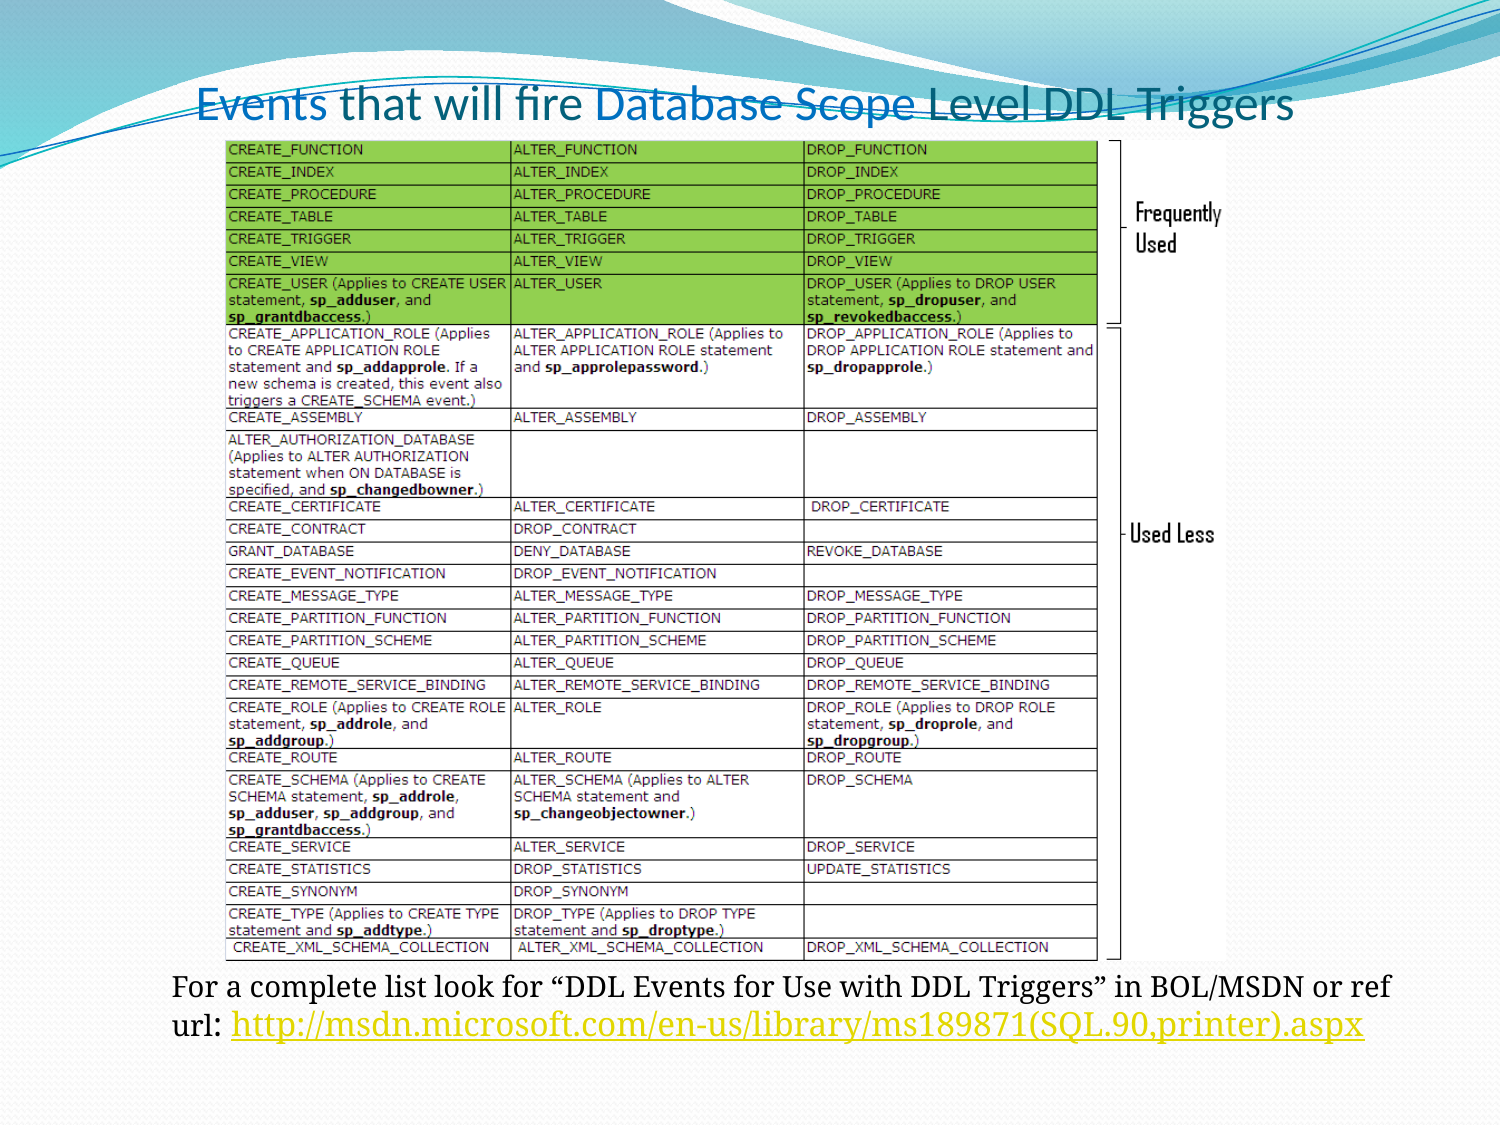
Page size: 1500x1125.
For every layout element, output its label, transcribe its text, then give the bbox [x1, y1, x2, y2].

text_box For a complete list look for “DDL Events for Use with DDL Triggers” in BOL/MSDN or ref url: http://msdn.microsoft.com/en-us/library/ms189871(SQL.90,printer).aspx [81, 960, 1407, 1056]
title Events that will fire Database Scope Level DDL Triggers [70, 58, 1421, 131]
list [224, 140, 1227, 962]
